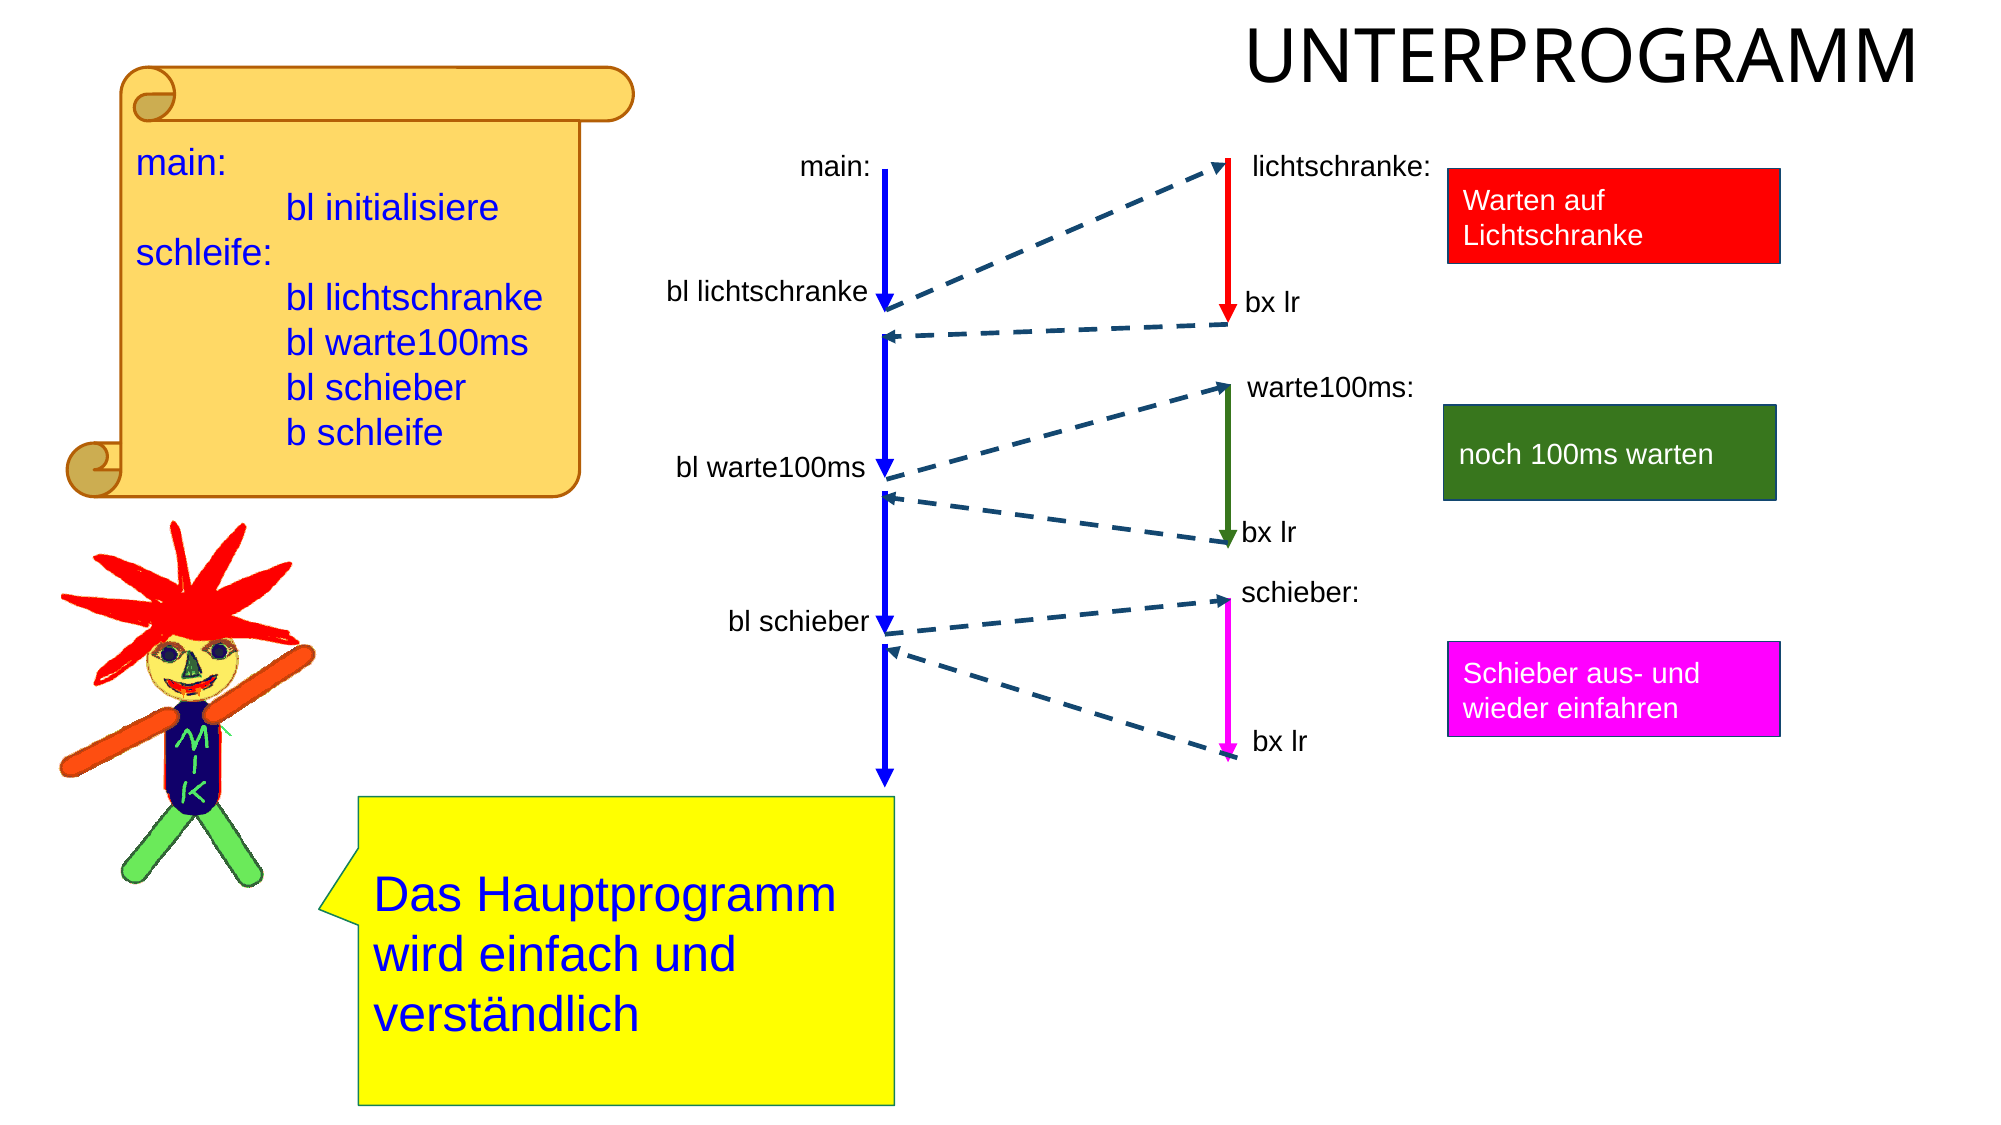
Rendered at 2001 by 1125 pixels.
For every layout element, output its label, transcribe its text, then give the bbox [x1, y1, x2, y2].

text_box bx lr [1229, 267, 1399, 348]
picture [32, 510, 333, 896]
text_box bl warte100ms [633, 433, 881, 514]
text_box bl lichtschranke [635, 257, 884, 338]
text_box bx lr [1237, 707, 1407, 788]
text_box Warten auf Lichtschranke [1447, 168, 1781, 264]
text_box noch 100ms warten [1443, 405, 1776, 500]
text_box lichtschranke: [1237, 132, 1491, 212]
text_box main: bl initialisiere schleife: bl lichtschranke bl warte100ms bl schieber b schleife [67, 67, 634, 497]
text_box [885, 162, 1227, 311]
text_box warte100ms: [1232, 353, 1454, 434]
text_box schieber: [1226, 579, 1396, 639]
text_box Schieber aus- und wieder einfahren [1447, 641, 1781, 737]
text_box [885, 648, 1238, 759]
text_box bx lr [1226, 498, 1396, 579]
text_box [880, 496, 1228, 543]
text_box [884, 599, 1232, 635]
text_box Das Hauptprogramm wird einfach und verständlich [318, 796, 895, 1106]
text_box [886, 384, 1232, 480]
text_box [880, 324, 1228, 338]
title UNTERPROGRAMM [1228, 0, 2000, 116]
text_box bl schieber [685, 586, 884, 667]
text_box main: [769, 132, 887, 212]
